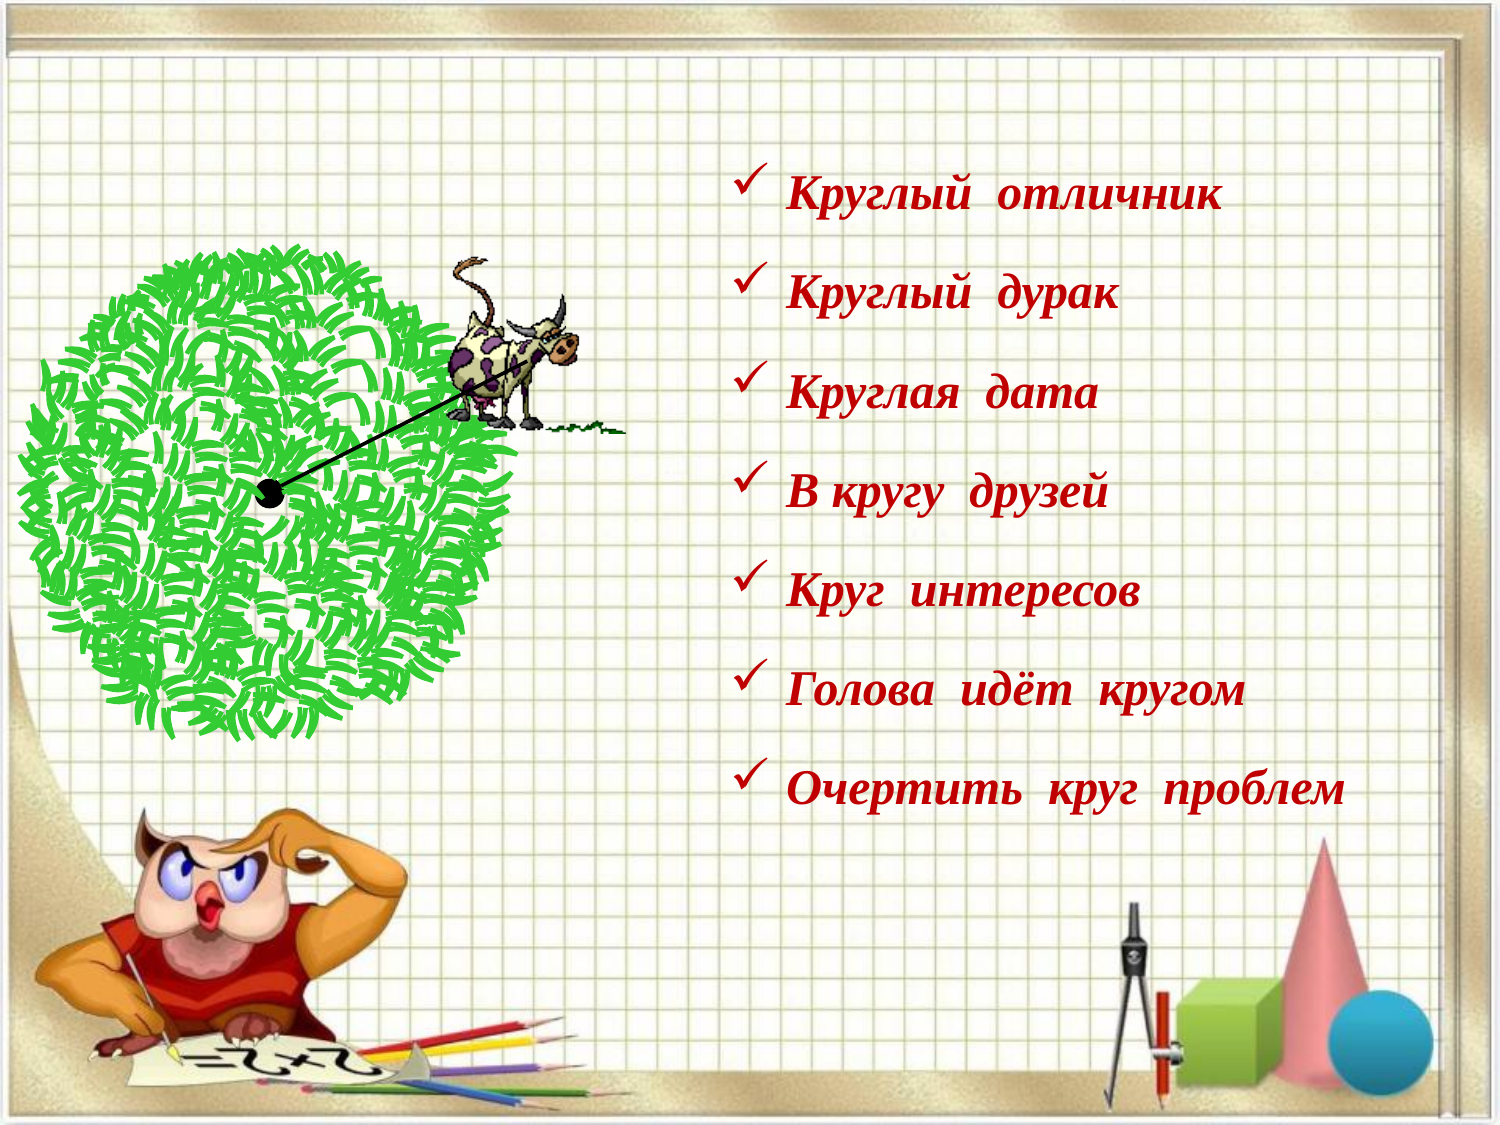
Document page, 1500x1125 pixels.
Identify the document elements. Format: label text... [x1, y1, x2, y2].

list Круглый отличник Круглый дурак Круглая дата В кругу друзей Круг интересов Голова идёт кругом Очертить круг проблем [714, 152, 1426, 1017]
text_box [10, 248, 516, 748]
picture [0, 0, 1500, 1125]
